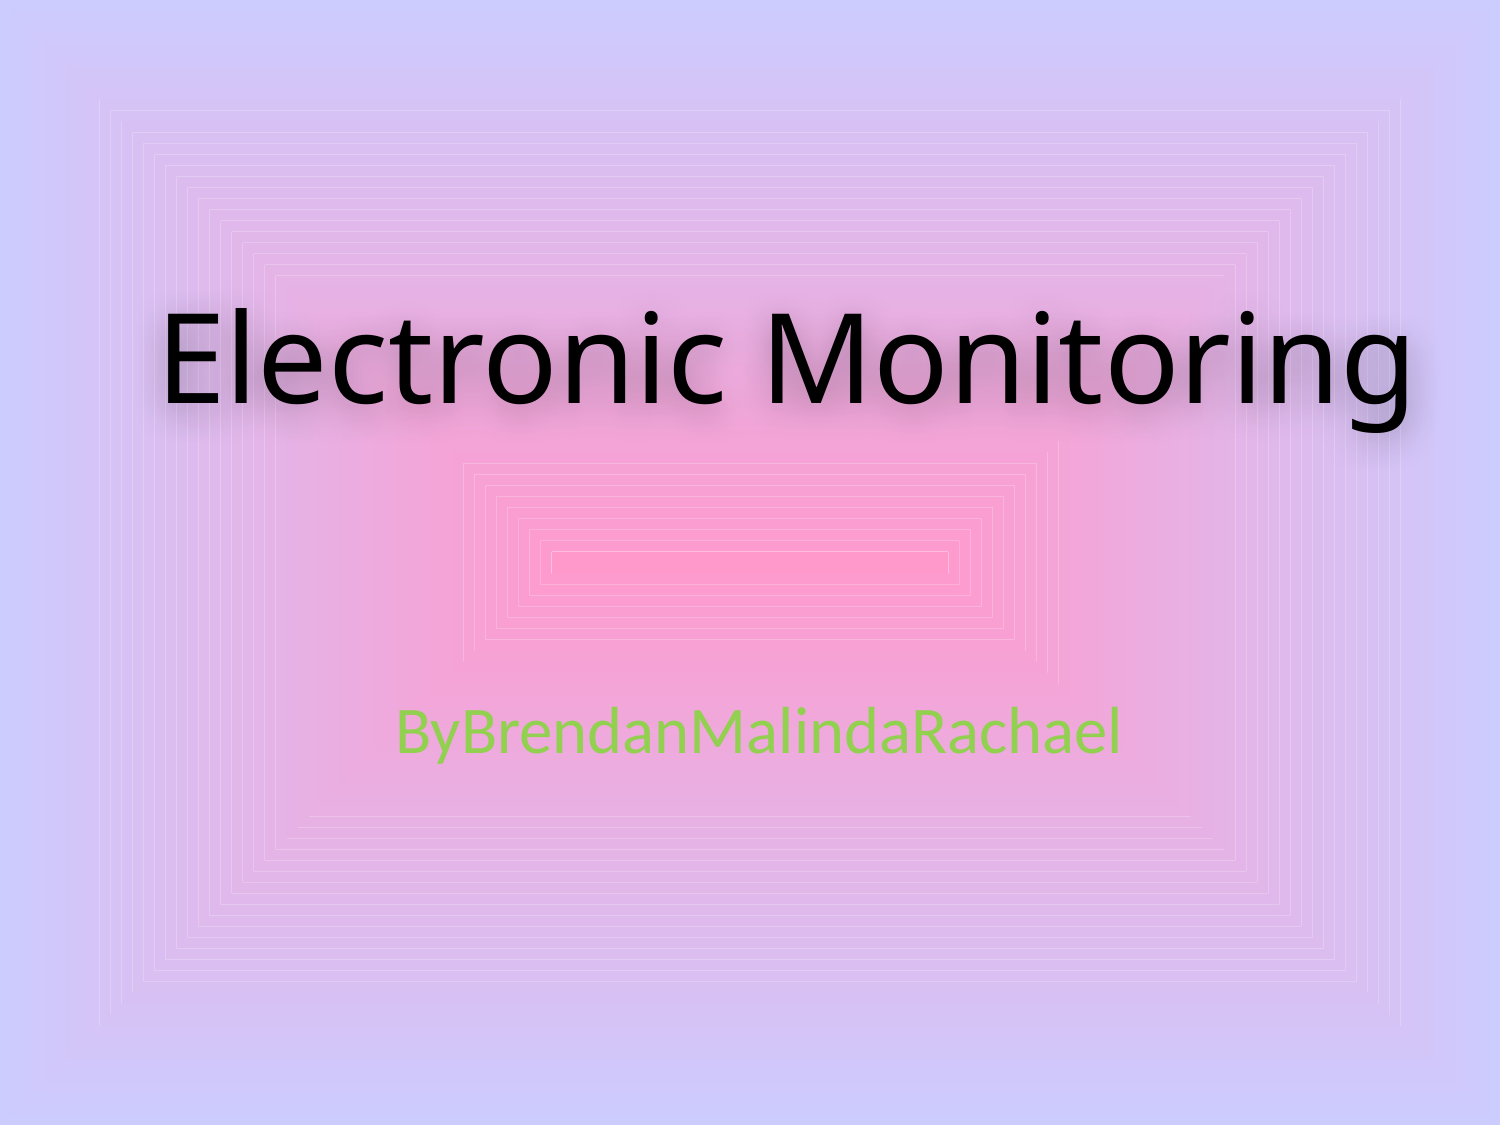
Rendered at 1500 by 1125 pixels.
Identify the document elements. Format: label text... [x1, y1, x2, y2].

subtitle ByBrendanMalindaRachael [234, 679, 1285, 968]
title Electronic Monitoring [128, 210, 1447, 497]
